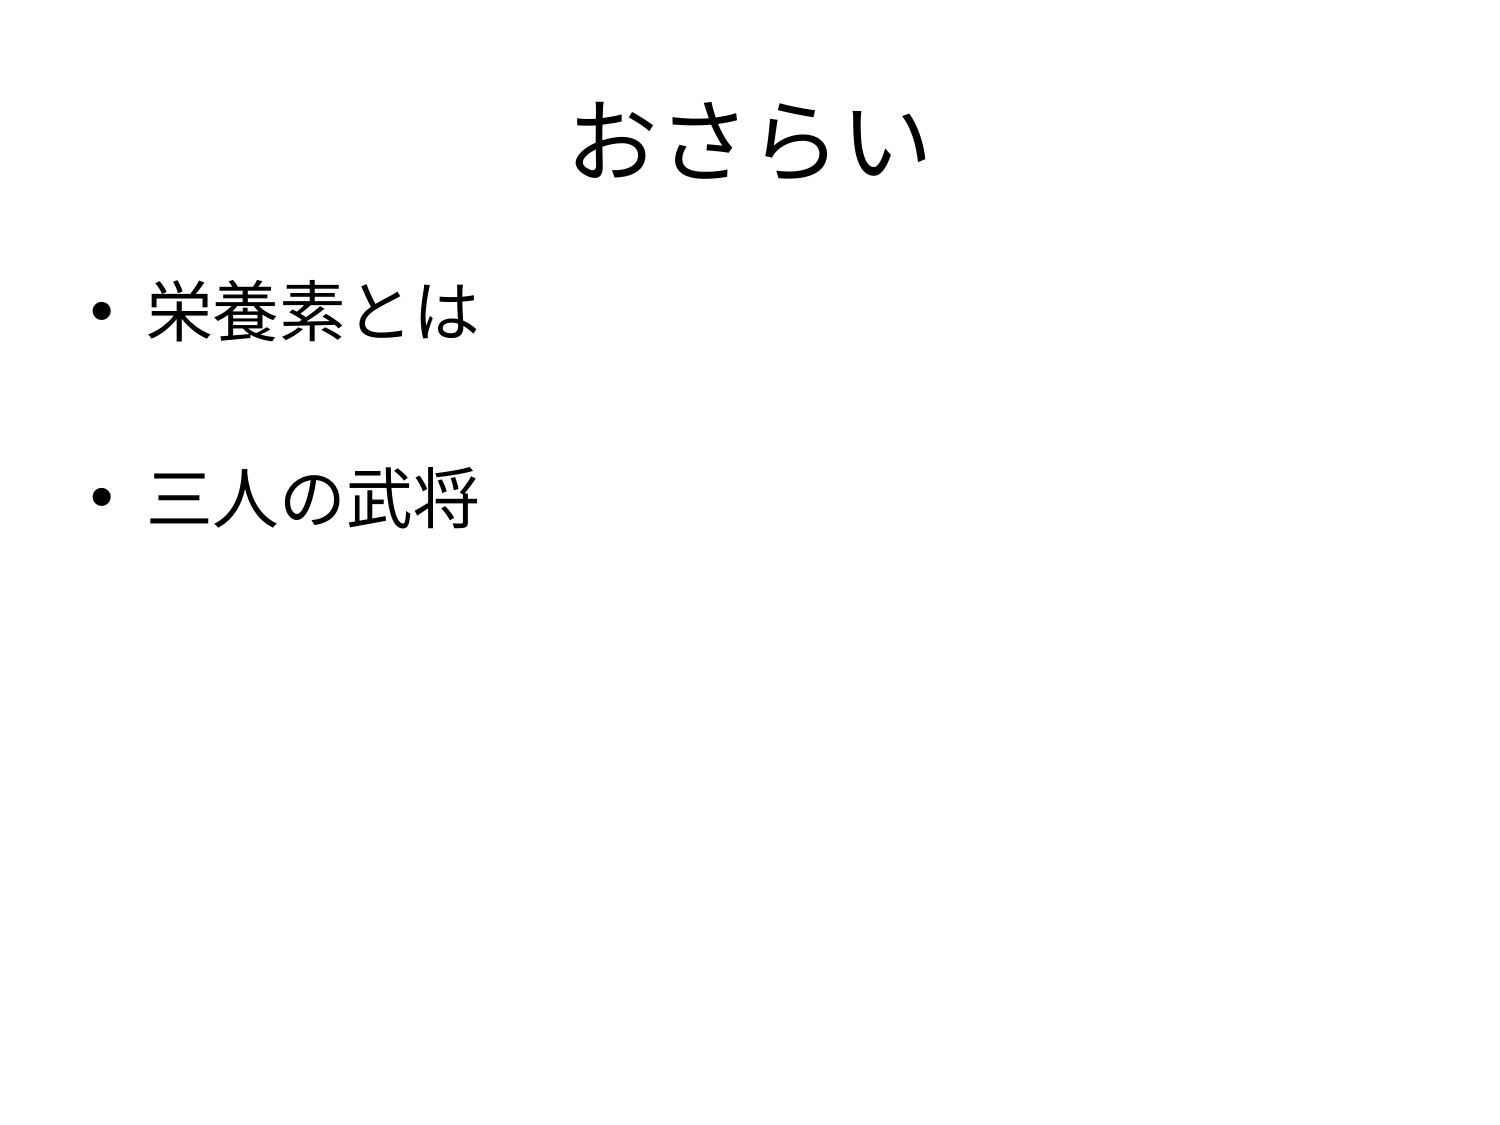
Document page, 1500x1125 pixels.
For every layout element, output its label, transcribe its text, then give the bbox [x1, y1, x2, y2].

list 栄養素とは 三人の武将 [75, 262, 1425, 1005]
title おさらい [75, 45, 1425, 233]
